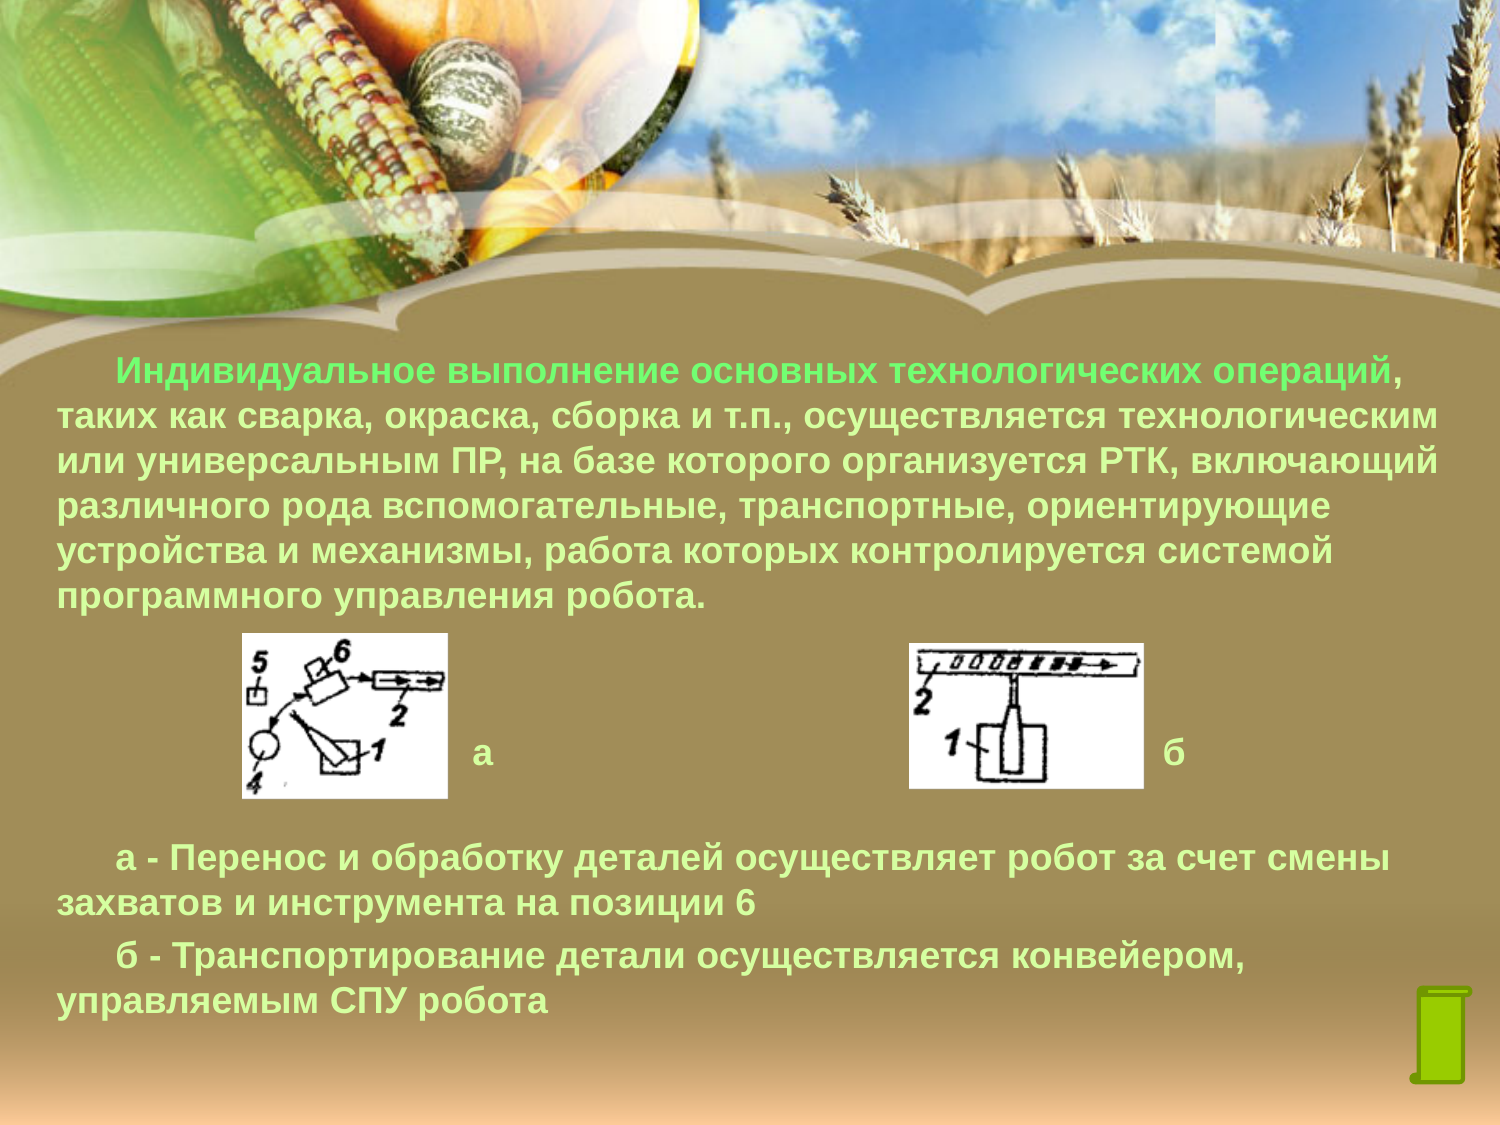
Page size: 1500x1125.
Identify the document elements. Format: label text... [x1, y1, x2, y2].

list Индивидуальное выполнение основных технологических операций, таких как сварка, окраска, сборка и т.п., осуществляется технологическим или универсальным ПР, на базе которого организуется РТК, включающий различного рода вспомогательные, транспортные, ориентирующие устройства и механизмы, работа которых контролируется системой программного управления робота. а б а - Перенос и обработку деталей осуществляет робот за счет смены захватов и инструмента на позиции 6 б - Транспортирование детали осуществляется конвейером, управляемым СПУ робота [41, 338, 1461, 1083]
picture [0, 0, 1500, 935]
picture [241, 633, 451, 801]
text_box [1409, 985, 1473, 1085]
picture [909, 643, 1146, 791]
